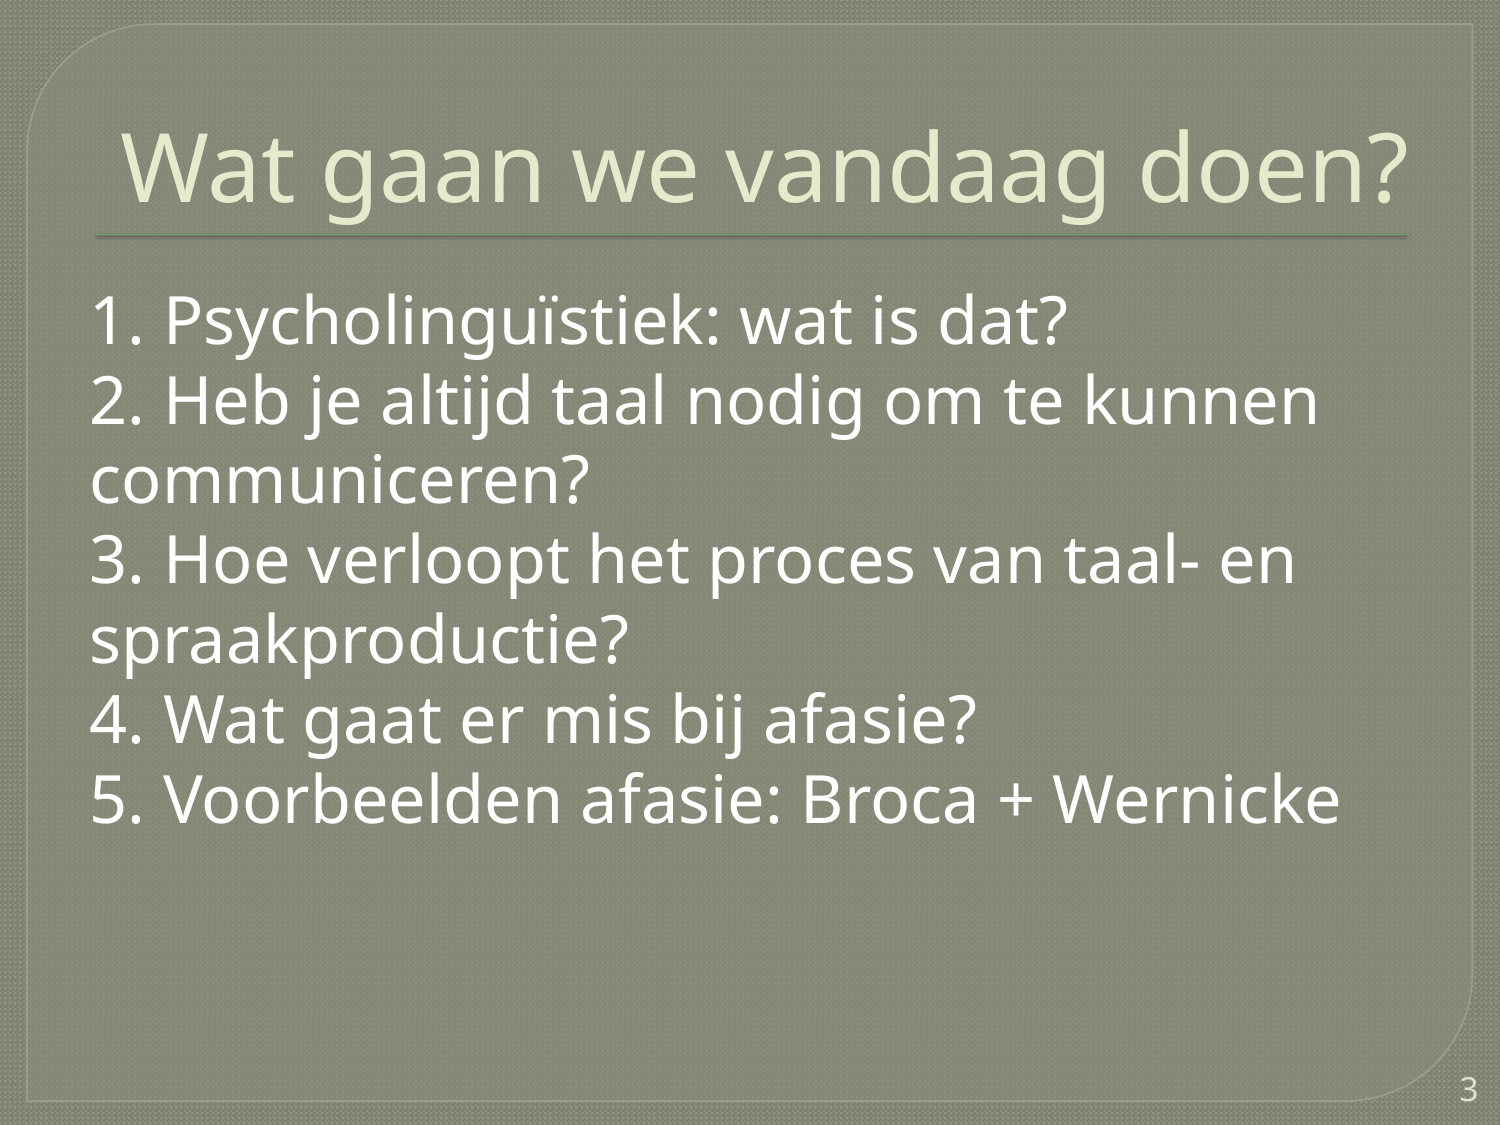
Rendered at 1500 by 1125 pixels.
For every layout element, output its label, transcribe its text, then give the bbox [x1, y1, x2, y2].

title Wat gaan we vandaag doen? [75, 41, 1425, 230]
slide_number 3 [1417, 1068, 1494, 1114]
list 1. Psycholinguïstiek: wat is dat? 2. Heb je altijd taal nodig om te kunnen communiceren? 3. Hoe verloopt het proces van taal- en spraakproductie? 4. Wat gaat er mis bij afasie? 5. Voorbeelden afasie: Broca + Wernicke [75, 270, 1425, 1013]
